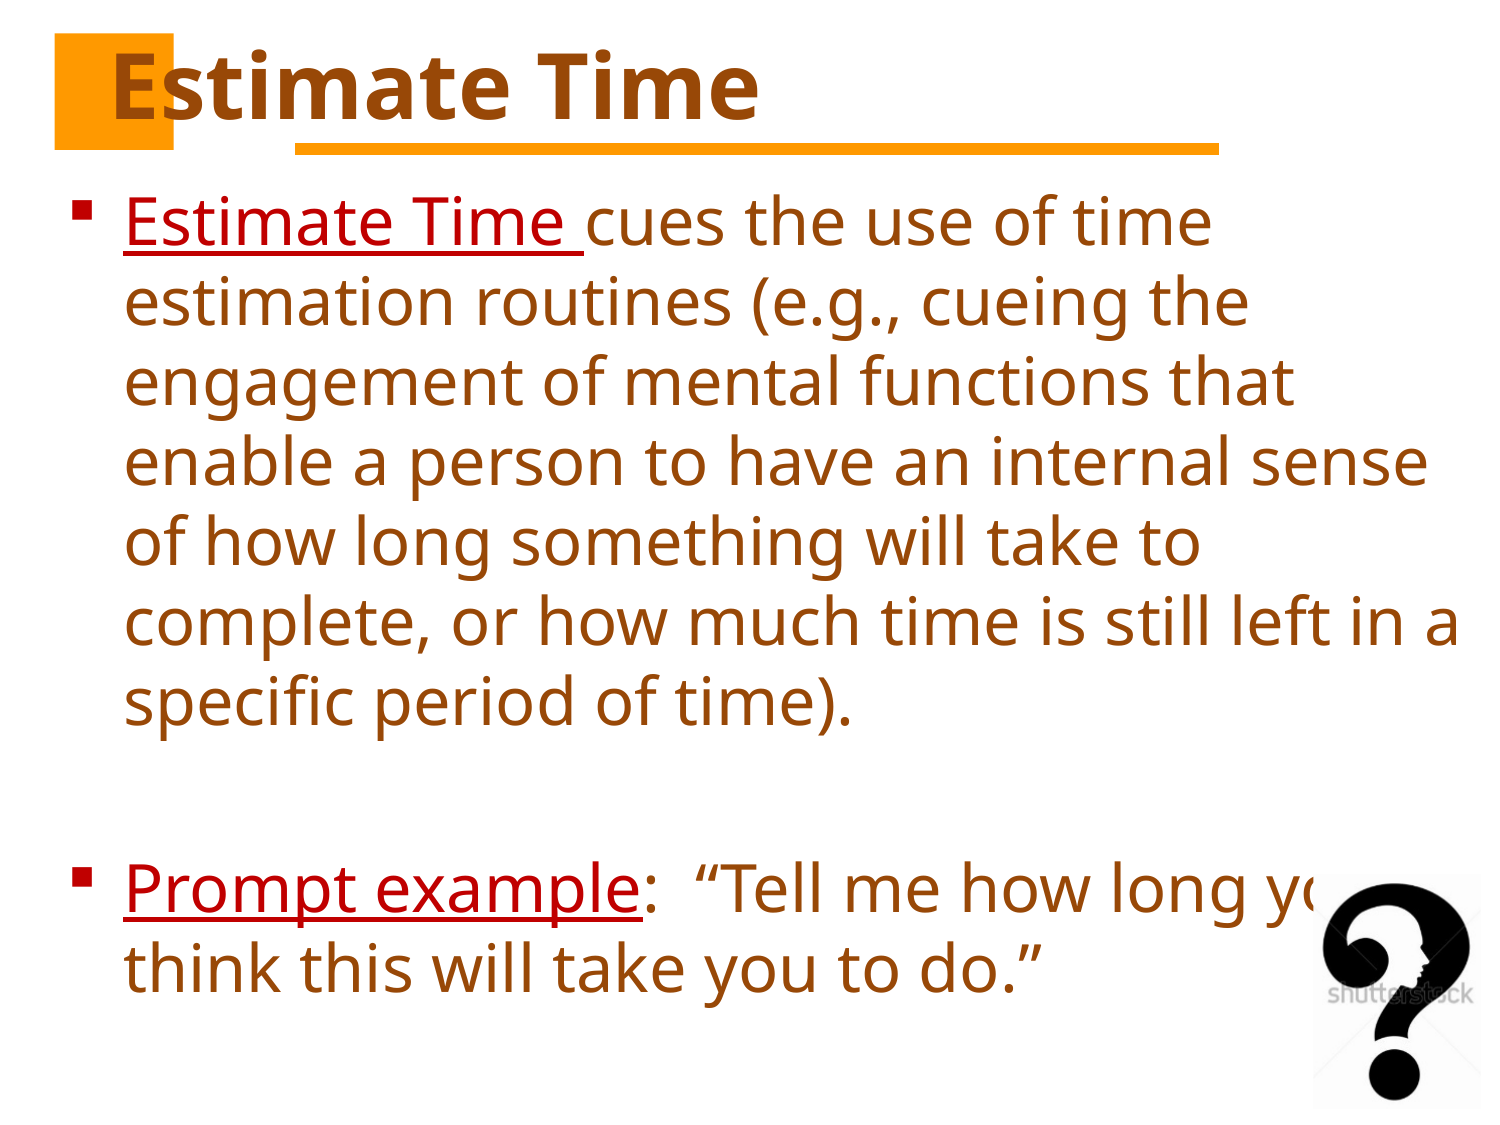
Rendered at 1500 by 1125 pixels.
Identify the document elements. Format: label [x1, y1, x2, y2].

text_box [53, 31, 176, 152]
title [93, 23, 1014, 144]
picture [1313, 873, 1481, 1109]
list [51, 171, 1481, 1008]
